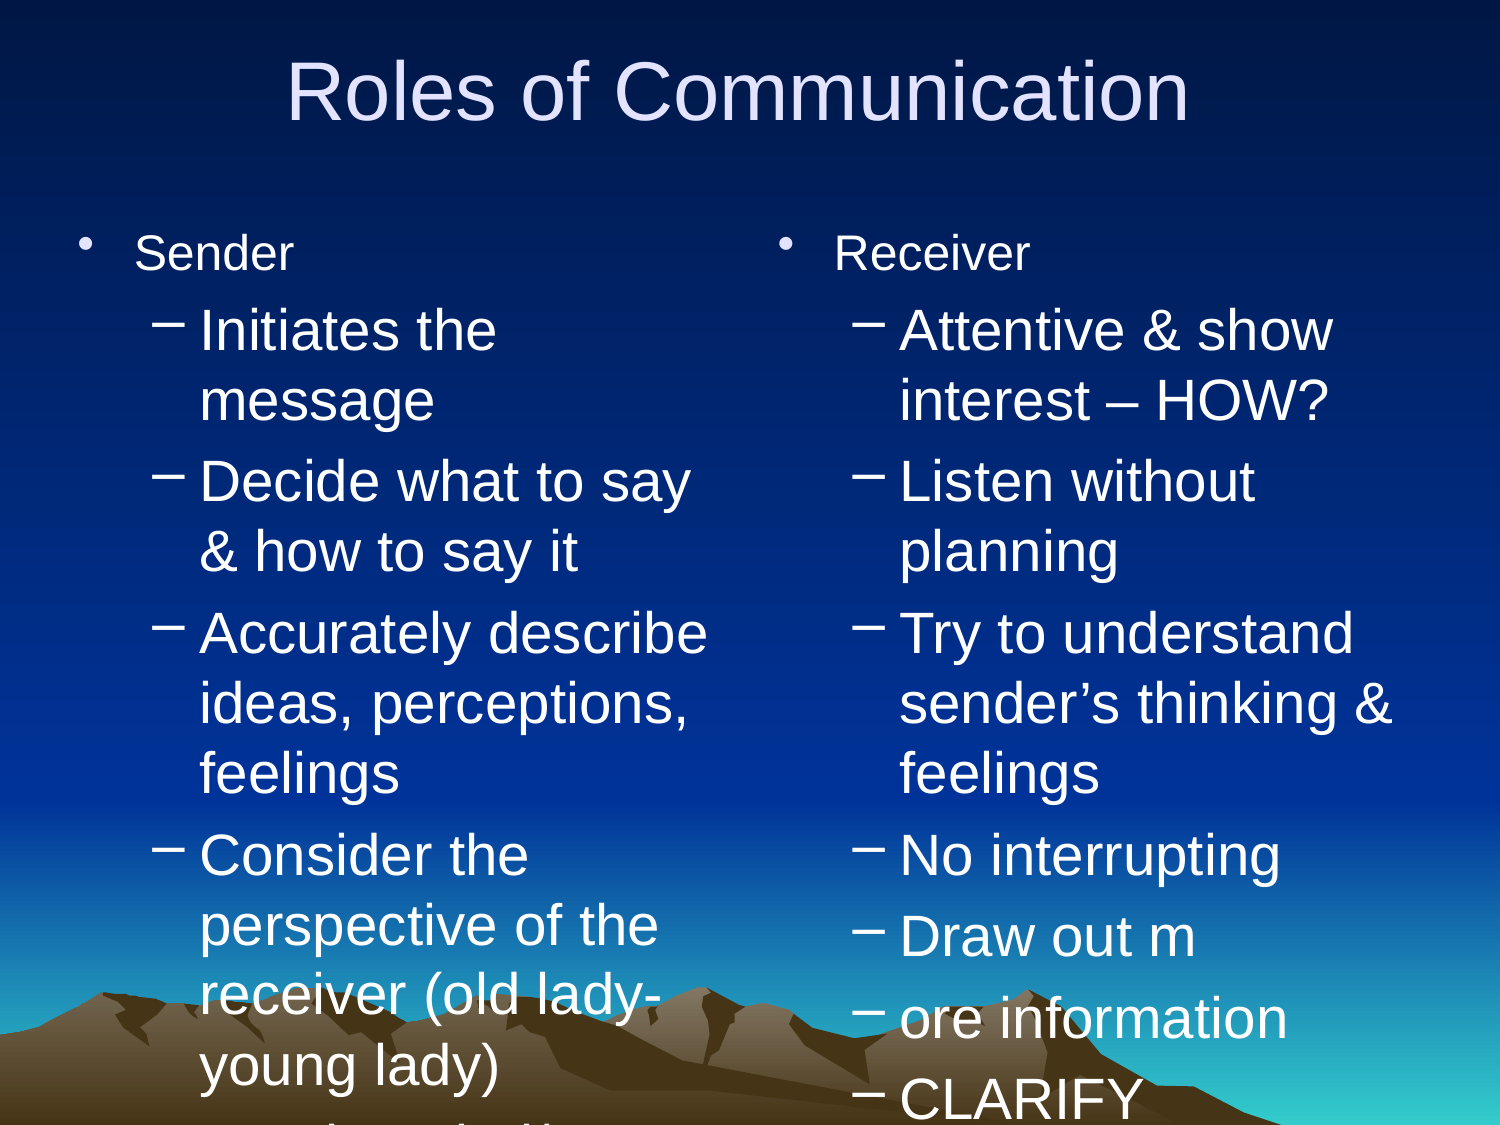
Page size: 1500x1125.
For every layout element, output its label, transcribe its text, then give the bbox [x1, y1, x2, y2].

list Sender Initiates the message Decide what to say & how to say it Accurately describe ideas, perceptions, feelings Consider the perspective of the receiver (old lady-young lady) Match verbal/non-verbal [62, 212, 726, 876]
title Roles of Communication [75, 37, 1425, 138]
list Receiver Attentive & show interest – HOW? Listen without planning Try to understand sender’s thinking & feelings No interrupting Draw out m ore information CLARIFY REACT [762, 212, 1426, 1001]
